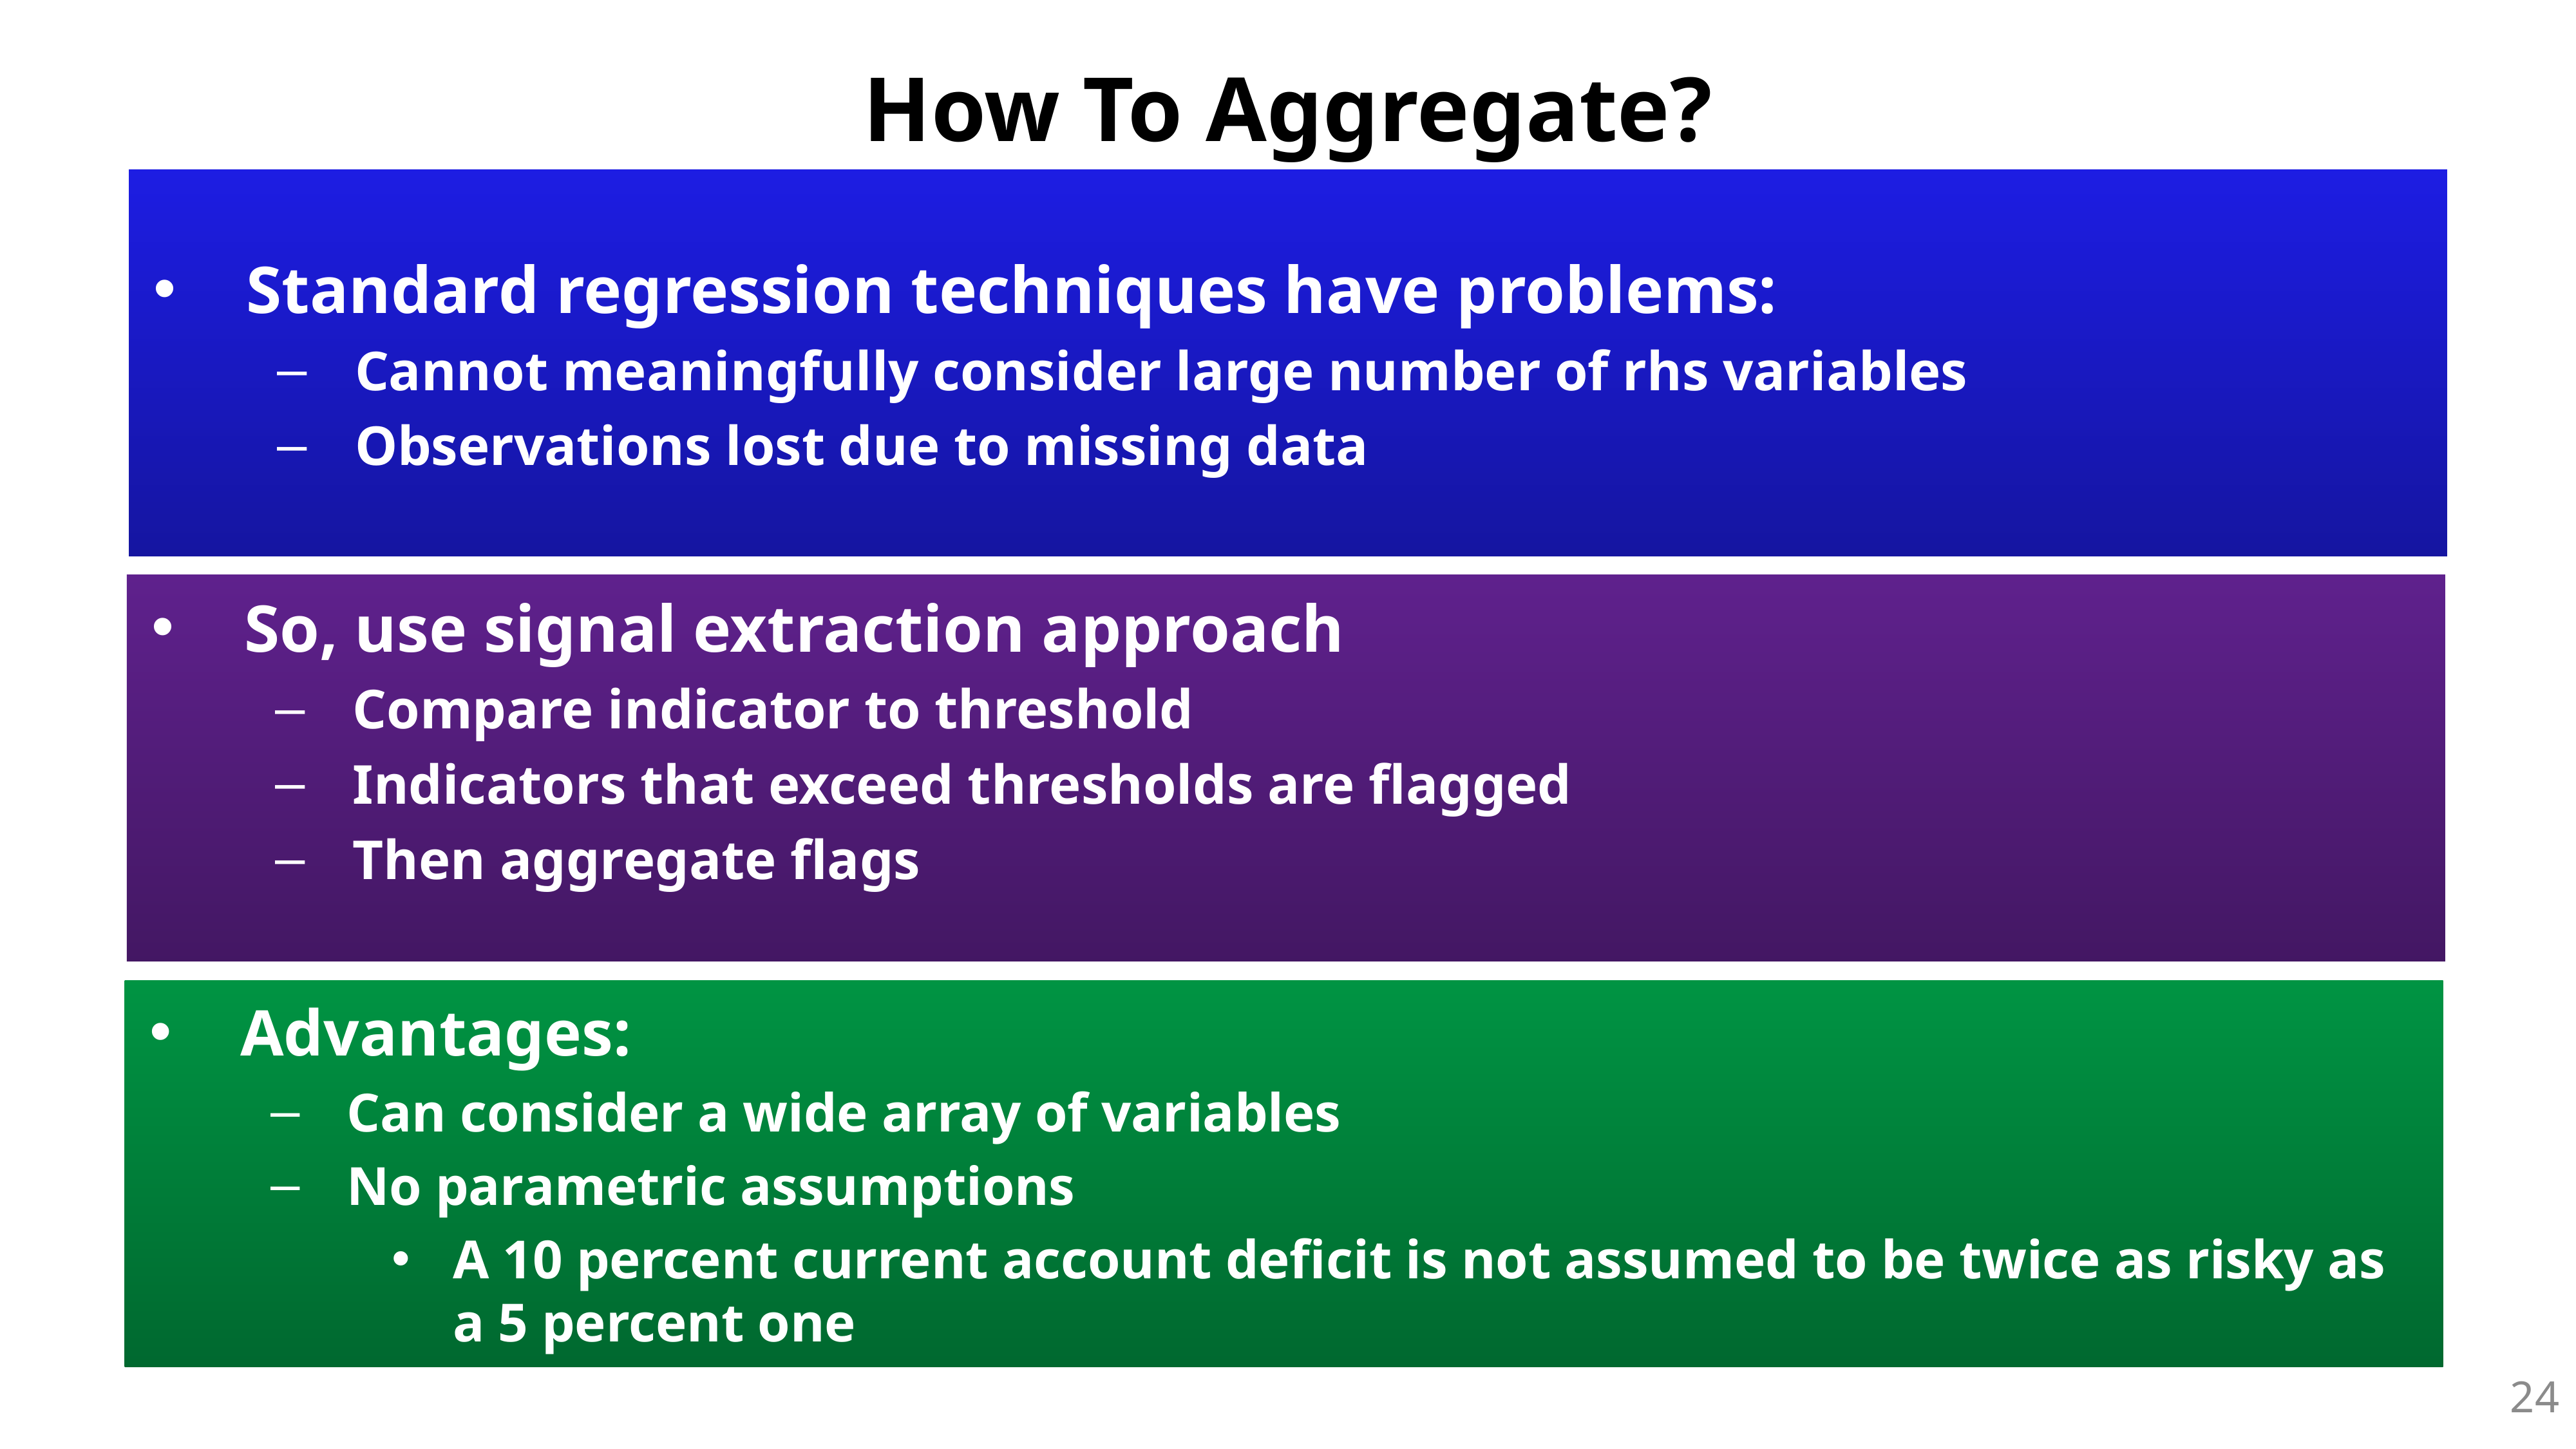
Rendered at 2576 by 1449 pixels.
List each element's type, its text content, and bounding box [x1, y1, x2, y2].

text_box Advantages: Can consider a wide array of variables No parametric assumptions A 10 percent current account deficit is not assumed to be twice as risky as a 5 percent one [124, 980, 2443, 1367]
list Standard regression techniques have problems: Cannot meaningfully consider large number of rhs variables Observations lost due to missing data [129, 169, 2447, 556]
text_box How To Aggregate? [0, 67, 2576, 145]
text_box 23 [2494, 1365, 2576, 1449]
text_box So, use signal extraction approach Compare indicator to threshold Indicators that exceed thresholds are flagged Then aggregate flags [126, 574, 2445, 961]
text_box [2361, 1264, 2447, 1378]
